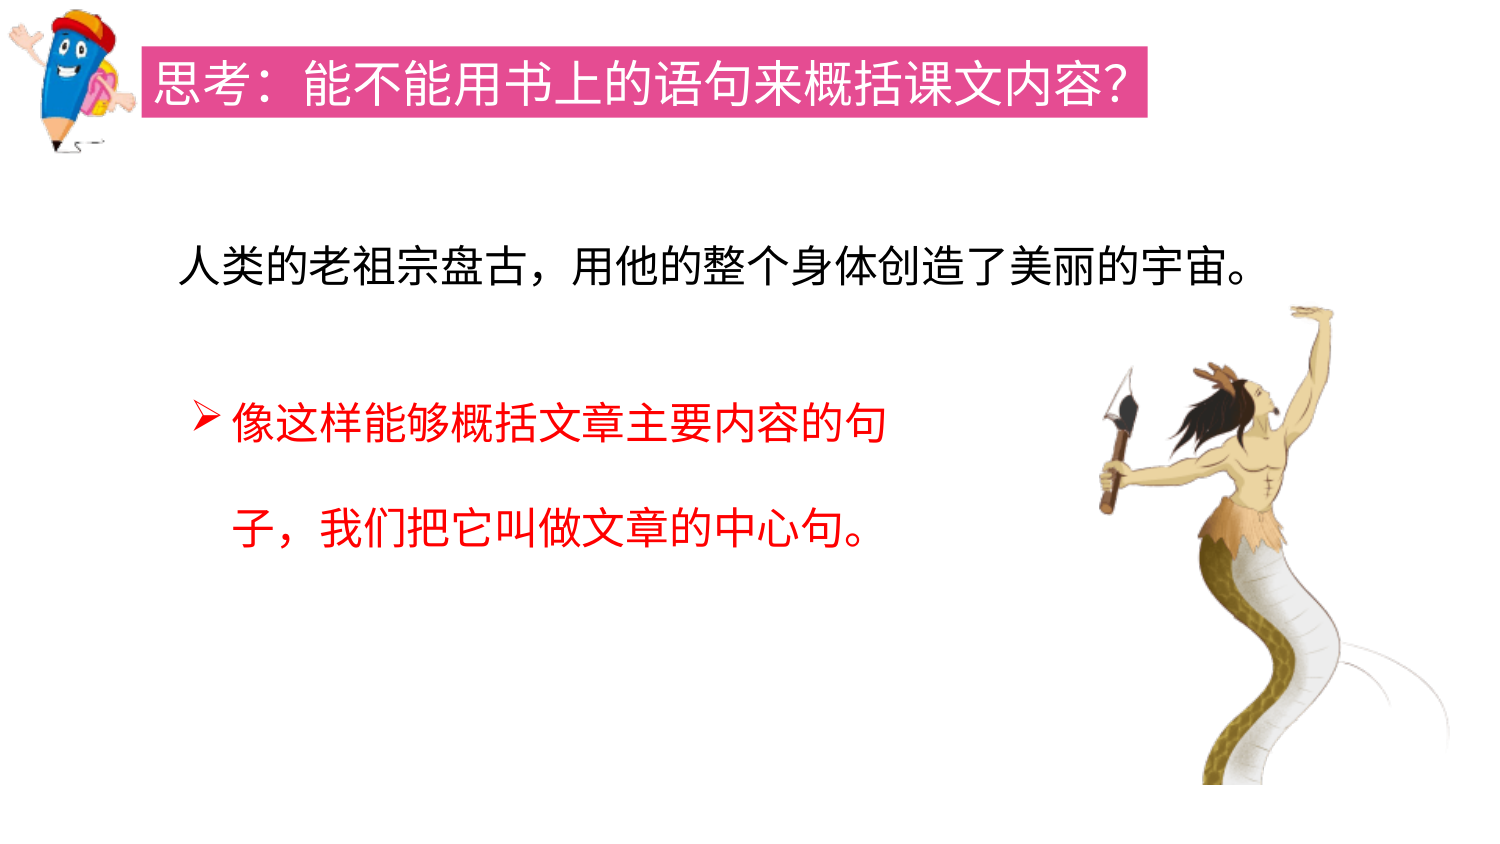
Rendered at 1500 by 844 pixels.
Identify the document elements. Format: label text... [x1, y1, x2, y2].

text_box 像这样能够概括文章主要内容的句子，我们把它叫做文章的中心句。 [178, 337, 904, 559]
text_box 思考：能不能用书上的语句来概括课文内容？ [146, 46, 1148, 118]
picture [1012, 296, 1500, 785]
picture [0, 0, 142, 158]
text_box 人类的老祖宗盘古，用他的整个身体创造了美丽的宇宙。 [166, 232, 1271, 297]
